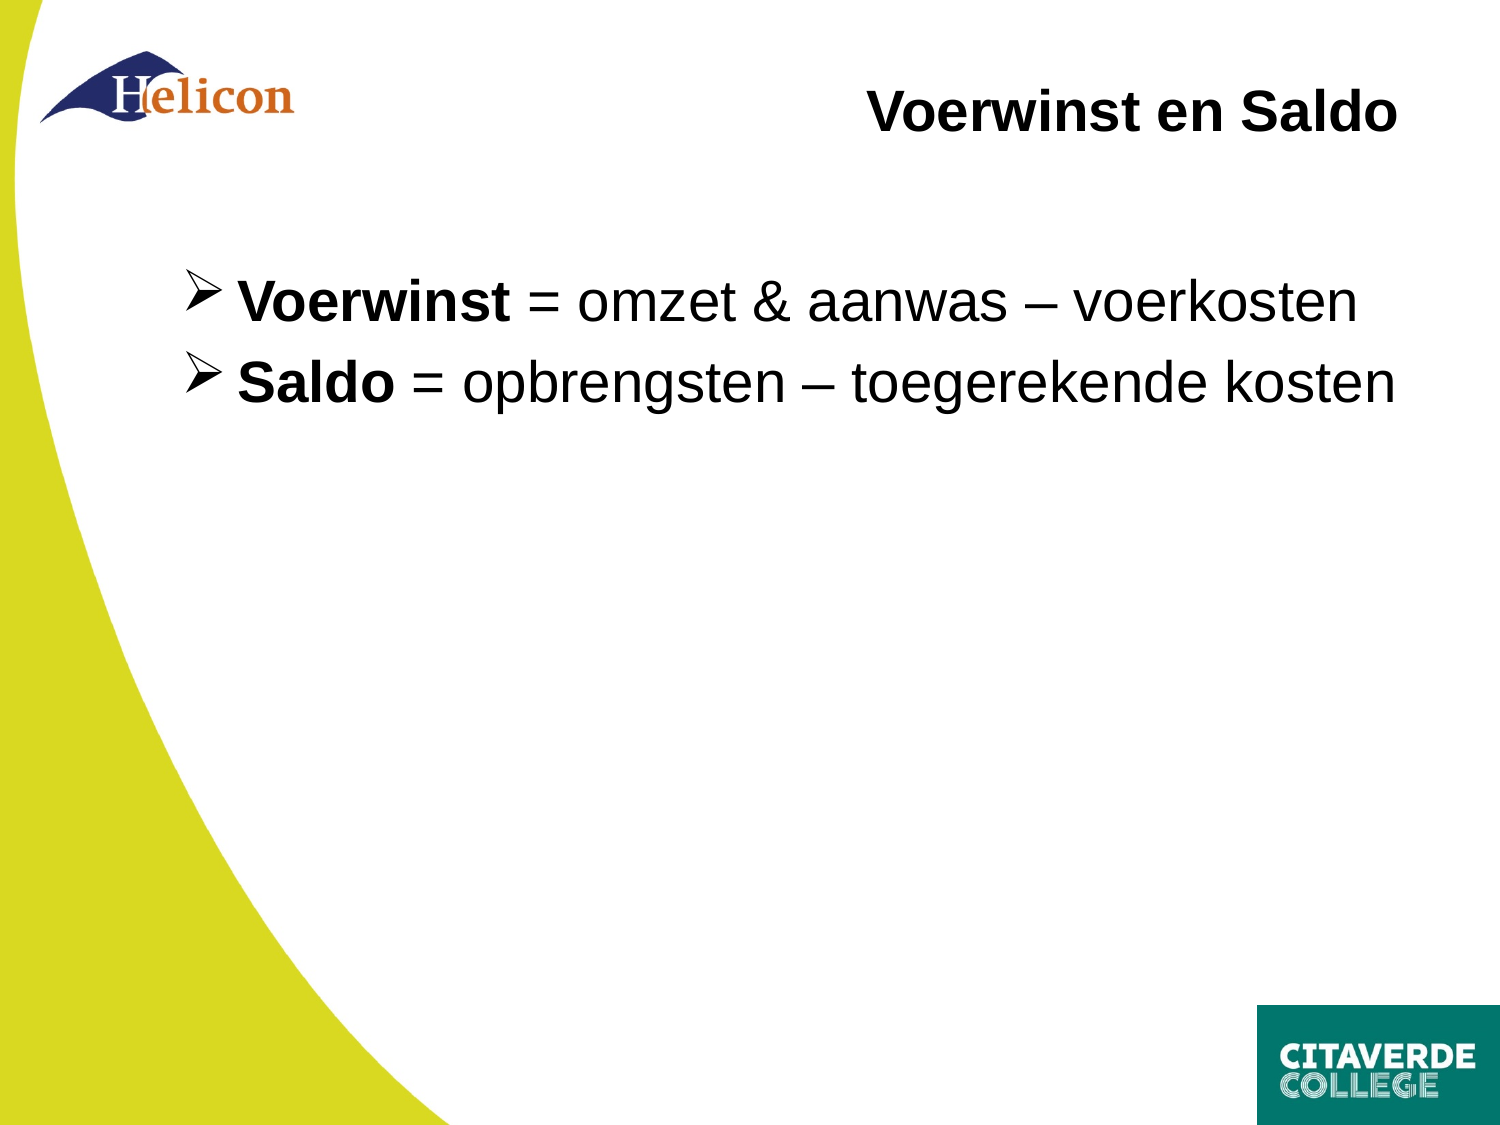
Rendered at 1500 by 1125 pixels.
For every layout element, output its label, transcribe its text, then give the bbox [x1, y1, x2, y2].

picture [0, 0, 1500, 1125]
title Voerwinst en Saldo [324, 54, 1415, 161]
list Voerwinst = omzet & aanwas – voerkosten Saldo = opbrengsten – toegerekende kosten [166, 255, 1420, 1064]
